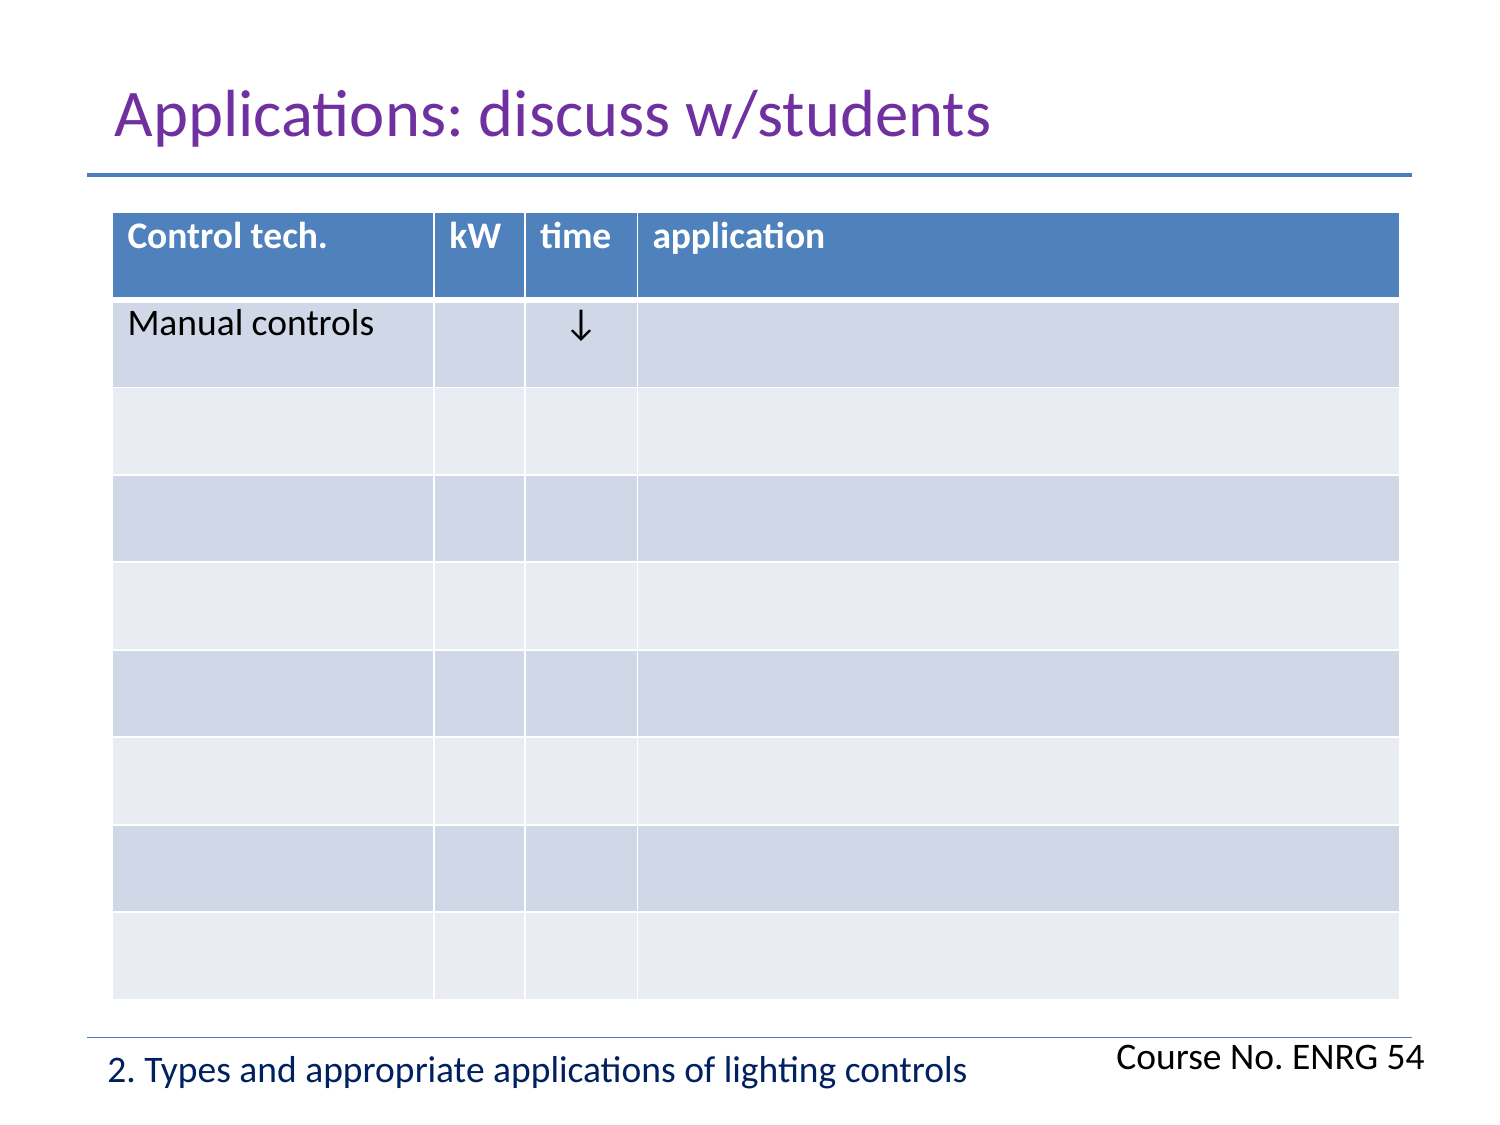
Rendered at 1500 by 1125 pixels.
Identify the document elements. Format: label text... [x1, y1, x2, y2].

table_header kW [435, 213, 524, 297]
table_cell [526, 388, 637, 474]
table_cell [435, 476, 524, 561]
table_cell [435, 651, 524, 736]
table_cell [638, 826, 1399, 911]
table_cell [526, 476, 637, 561]
table_cell [435, 826, 524, 911]
text_box Course No. ENRG 54 [1101, 1024, 1441, 1085]
table_cell [638, 303, 1399, 387]
table_cell [435, 913, 524, 999]
table_cell [526, 738, 637, 824]
table_cell [435, 563, 524, 649]
table_cell [113, 476, 433, 561]
table_cell [526, 913, 637, 999]
table_cell [638, 913, 1399, 999]
text_box Applications: discuss w/students [99, 62, 1400, 158]
table_cell [435, 388, 524, 474]
table_cell [113, 651, 433, 736]
table_header application [638, 213, 1399, 297]
table_cell [113, 388, 433, 474]
table_cell [526, 651, 637, 736]
table_cell Manual controls [113, 303, 433, 387]
table_cell [638, 738, 1399, 824]
table_cell [638, 388, 1399, 474]
table_cell [113, 738, 433, 824]
table_cell [526, 826, 637, 911]
table_cell [638, 476, 1399, 561]
table_header Control tech. [113, 213, 433, 297]
table_cell [113, 826, 433, 911]
table_cell [638, 651, 1399, 736]
table_cell [638, 563, 1399, 649]
table_cell [435, 303, 524, 387]
table_cell [526, 563, 637, 649]
table_cell [113, 913, 433, 999]
table_header time [526, 213, 637, 297]
table_cell ↓ [526, 303, 637, 387]
table_cell [435, 738, 524, 824]
text_box 2. Types and appropriate applications of lighting controls [92, 1046, 984, 1098]
table_cell [113, 563, 433, 649]
